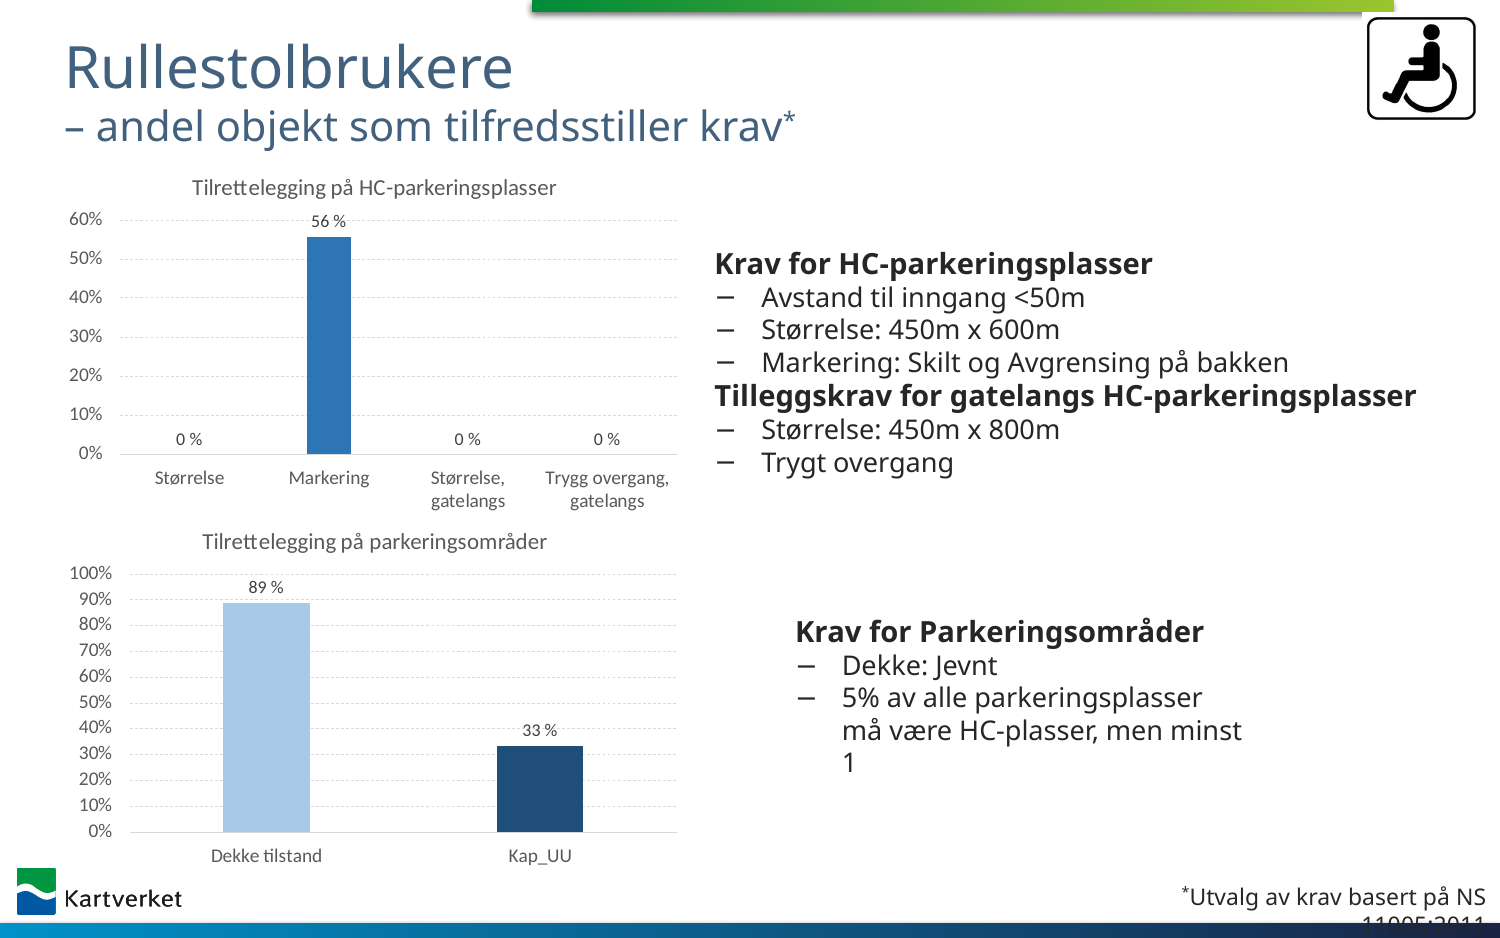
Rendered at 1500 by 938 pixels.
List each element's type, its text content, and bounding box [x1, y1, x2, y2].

text_box Rullestolbrukere – andel objekt som tilfredsstiller krav* [49, 25, 1431, 158]
text_box *Utvalg av krav basert på NS 11005:2011 [1068, 873, 1500, 938]
text_box Krav for Parkeringsområder Dekke: Jevnt 5% av alle parkeringsplasser må være HC-plasser, men minst 1 [780, 605, 1261, 786]
text_box Krav for HC-parkeringsplasser Avstand til inngang <50m Størrelse: 450m x 600m Markering: Skilt og Avgrensing på bakken Tilleggskrav for gatelangs HC-parkeringsplasser Størrelse: 450m x 800m Trygt overgang [699, 237, 1433, 485]
picture [62, 166, 688, 519]
picture [1362, 12, 1481, 126]
picture [62, 520, 688, 874]
